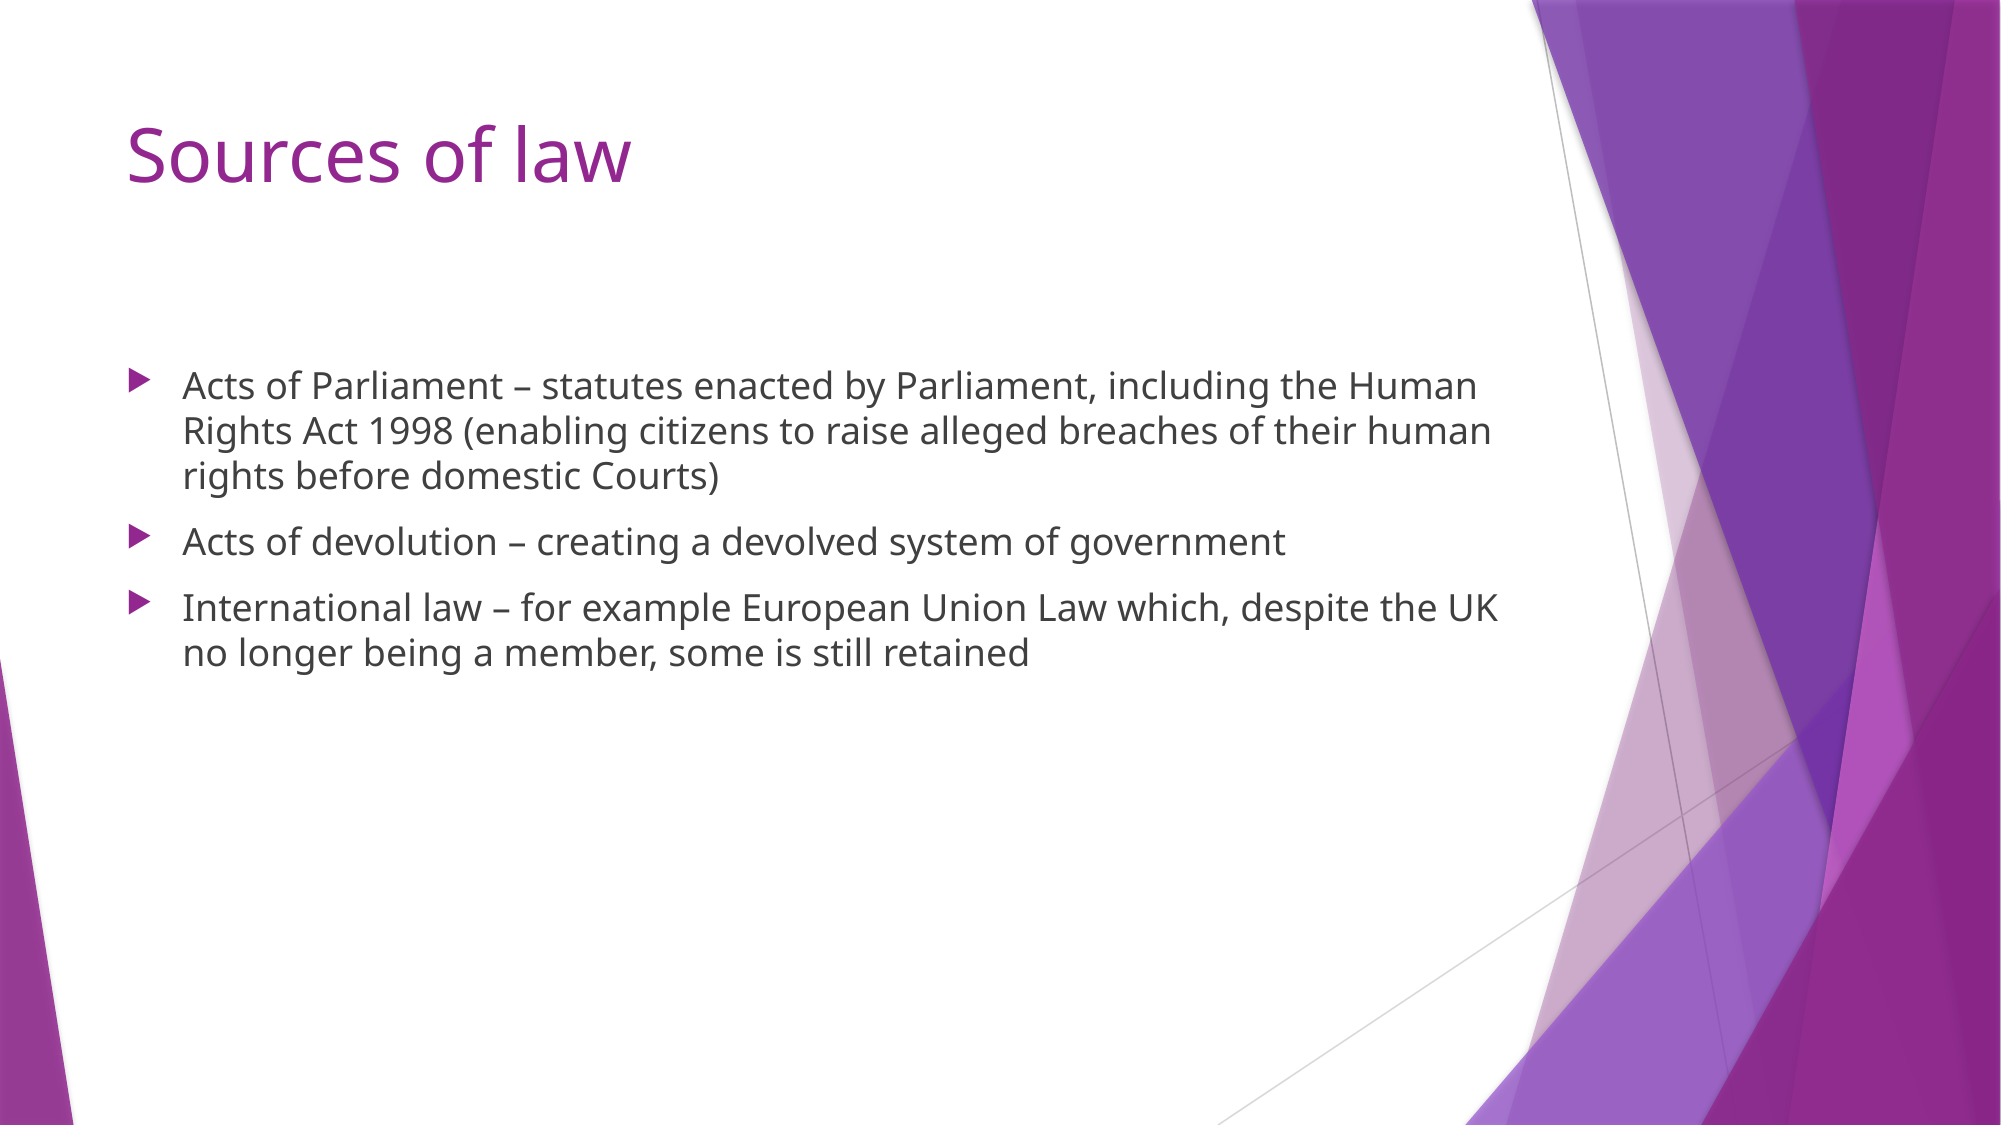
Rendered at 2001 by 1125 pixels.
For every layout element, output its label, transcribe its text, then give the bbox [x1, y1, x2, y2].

title Sources of law [111, 99, 1522, 262]
list Acts of Parliament – statutes enacted by Parliament, including the Human Rights Act 1998 (enabling citizens to raise alleged breaches of their human rights before domestic Courts) Acts of devolution – creating a devolved system of government International law – for example European Union Law which, despite the UK no longer being a member, some is still retained [111, 354, 1522, 992]
